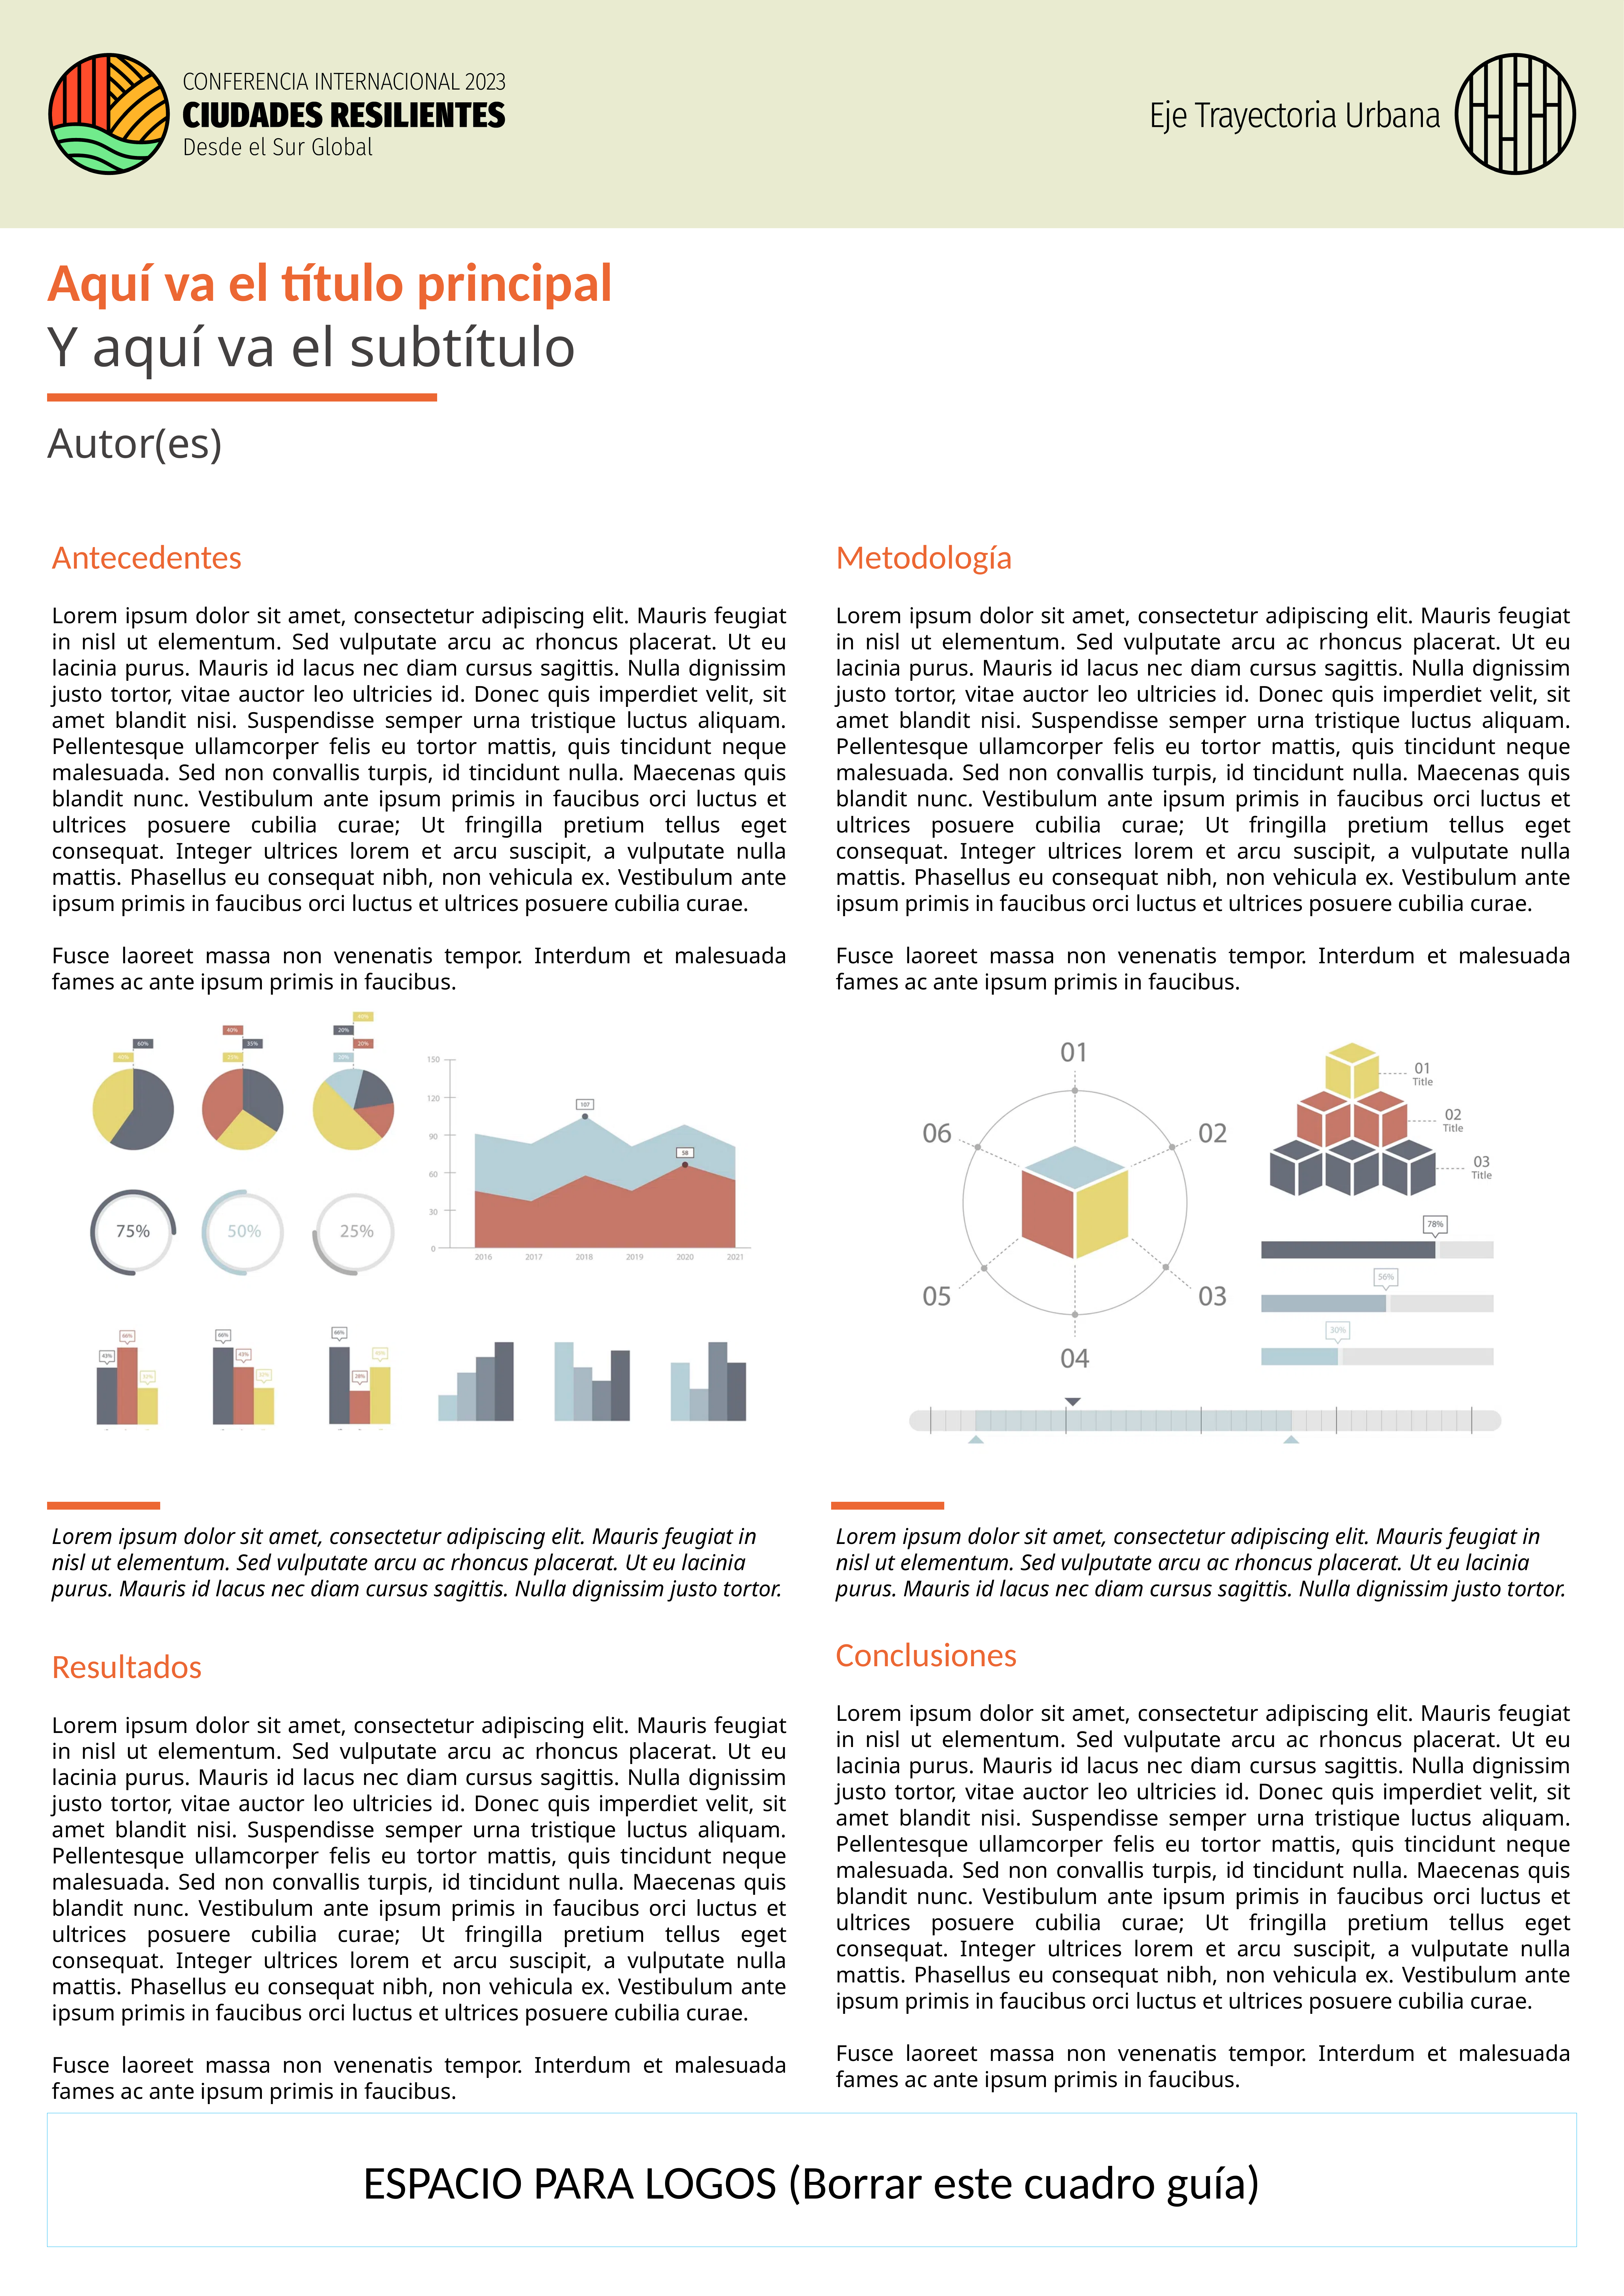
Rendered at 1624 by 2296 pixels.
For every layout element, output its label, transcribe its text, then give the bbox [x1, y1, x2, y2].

text_box Lorem ipsum dolor sit amet, consectetur adipiscing elit. Mauris feugiat in nisl ut elementum. Sed vulputate arcu ac rhoncus placerat. Ut eu lacinia purus. Mauris id lacus nec diam cursus sagittis. Nulla dignissim justo tortor. [831, 1520, 1577, 1603]
picture [897, 1035, 1512, 1457]
text_box Antecedentes Lorem ipsum dolor sit amet, consectetur adipiscing elit. Mauris feugiat in nisl ut elementum. Sed vulputate arcu ac rhoncus placerat. Ut eu lacinia purus. Mauris id lacus nec diam cursus sagittis. Nulla dignissim justo tortor, vitae auctor leo ultricies id. Donec quis imperdiet velit, sit amet blandit nisi. Suspendisse semper urna tristique luctus aliquam. Pellentesque ullamcorper felis eu tortor mattis, quis tincidunt neque malesuada. Sed non convallis turpis, id tincidunt nulla. Maecenas quis blandit nunc. Vestibulum ante ipsum primis in faucibus orci luctus et ultrices posuere cubilia curae; Ut fringilla pretium tellus eget consequat. Integer ultrices lorem et arcu suscipit, a vulputate nulla mattis. Phasellus eu consequat nibh, non vehicula ex. Vestibulum ante ipsum primis in faucibus orci luctus et ultrices posuere cubilia curae. Fusce laoreet massa non venenatis tempor. Interdum et malesuada fames ac ante ipsum primis in faucibus. [47, 532, 793, 996]
text_box Metodología Lorem ipsum dolor sit amet, consectetur adipiscing elit. Mauris feugiat in nisl ut elementum. Sed vulputate arcu ac rhoncus placerat. Ut eu lacinia purus. Mauris id lacus nec diam cursus sagittis. Nulla dignissim justo tortor, vitae auctor leo ultricies id. Donec quis imperdiet velit, sit amet blandit nisi. Suspendisse semper urna tristique luctus aliquam. Pellentesque ullamcorper felis eu tortor mattis, quis tincidunt neque malesuada. Sed non convallis turpis, id tincidunt nulla. Maecenas quis blandit nunc. Vestibulum ante ipsum primis in faucibus orci luctus et ultrices posuere cubilia curae; Ut fringilla pretium tellus eget consequat. Integer ultrices lorem et arcu suscipit, a vulputate nulla mattis. Phasellus eu consequat nibh, non vehicula ex. Vestibulum ante ipsum primis in faucibus orci luctus et ultrices posuere cubilia curae. Fusce laoreet massa non venenatis tempor. Interdum et malesuada fames ac ante ipsum primis in faucibus. [831, 532, 1577, 996]
text_box Lorem ipsum dolor sit amet, consectetur adipiscing elit. Mauris feugiat in nisl ut elementum. Sed vulputate arcu ac rhoncus placerat. Ut eu lacinia purus. Mauris id lacus nec diam cursus sagittis. Nulla dignissim justo tortor. [47, 1520, 793, 1603]
text_box Resultados Lorem ipsum dolor sit amet, consectetur adipiscing elit. Mauris feugiat in nisl ut elementum. Sed vulputate arcu ac rhoncus placerat. Ut eu lacinia purus. Mauris id lacus nec diam cursus sagittis. Nulla dignissim justo tortor, vitae auctor leo ultricies id. Donec quis imperdiet velit, sit amet blandit nisi. Suspendisse semper urna tristique luctus aliquam. Pellentesque ullamcorper felis eu tortor mattis, quis tincidunt neque malesuada. Sed non convallis turpis, id tincidunt nulla. Maecenas quis blandit nunc. Vestibulum ante ipsum primis in faucibus orci luctus et ultrices posuere cubilia curae; Ut fringilla pretium tellus eget consequat. Integer ultrices lorem et arcu suscipit, a vulputate nulla mattis. Phasellus eu consequat nibh, non vehicula ex. Vestibulum ante ipsum primis in faucibus orci luctus et ultrices posuere cubilia curae. Fusce laoreet massa non venenatis tempor. Interdum et malesuada fames ac ante ipsum primis in faucibus. [47, 1641, 793, 2106]
text_box Conclusiones Lorem ipsum dolor sit amet, consectetur adipiscing elit. Mauris feugiat in nisl ut elementum. Sed vulputate arcu ac rhoncus placerat. Ut eu lacinia purus. Mauris id lacus nec diam cursus sagittis. Nulla dignissim justo tortor, vitae auctor leo ultricies id. Donec quis imperdiet velit, sit amet blandit nisi. Suspendisse semper urna tristique luctus aliquam. Pellentesque ullamcorper felis eu tortor mattis, quis tincidunt neque malesuada. Sed non convallis turpis, id tincidunt nulla. Maecenas quis blandit nunc. Vestibulum ante ipsum primis in faucibus orci luctus et ultrices posuere cubilia curae; Ut fringilla pretium tellus eget consequat. Integer ultrices lorem et arcu suscipit, a vulputate nulla mattis. Phasellus eu consequat nibh, non vehicula ex. Vestibulum ante ipsum primis in faucibus orci luctus et ultrices posuere cubilia curae. Fusce laoreet massa non venenatis tempor. Interdum et malesuada fames ac ante ipsum primis in faucibus. [831, 1630, 1577, 2094]
text_box Aquí va el título principal Y aquí va el subtítulo [47, 246, 1577, 377]
text_box Autor(es) [47, 417, 1577, 466]
picture [74, 1008, 752, 1430]
picture [0, 0, 1624, 228]
